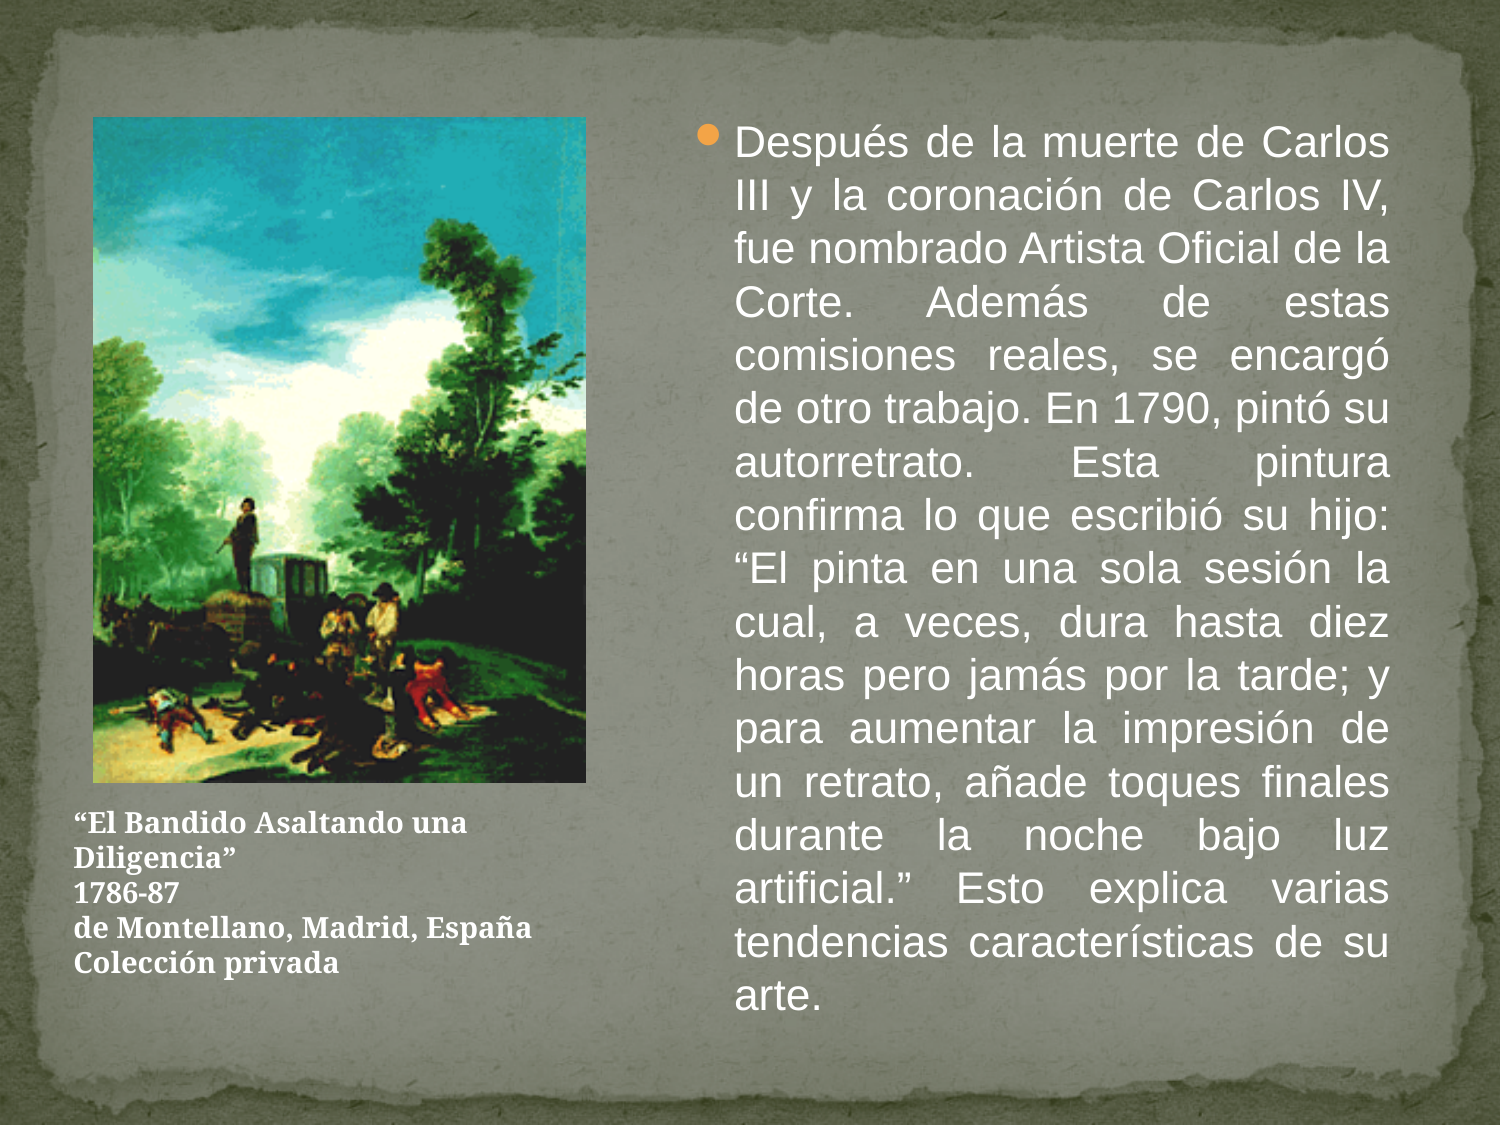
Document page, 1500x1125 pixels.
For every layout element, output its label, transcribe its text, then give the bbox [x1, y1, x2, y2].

text_box “El Bandido Asaltando una Diligencia” 1786-87 de Montellano, Madrid, España Colección privada [58, 796, 610, 987]
title [74, 24, 1425, 225]
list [96, 120, 584, 782]
list Después de la muerte de Carlos III y la coronación de Carlos IV, fue nombrado Artista Oficial de la Corte. Además de estas comisiones reales, se encargó de otro trabajo. En 1790, pintó su autorretrato. Esta pintura confirma lo que escribió su hijo: “El pinta en una sola sesión la cual, a veces, dura hasta diez horas pero jamás por la tarde; y para aumentar la impresión de un retrato, añade toques finales durante la noche bajo luz artificial.” Esto explica varias tendencias características de su arte. [679, 105, 1407, 1036]
